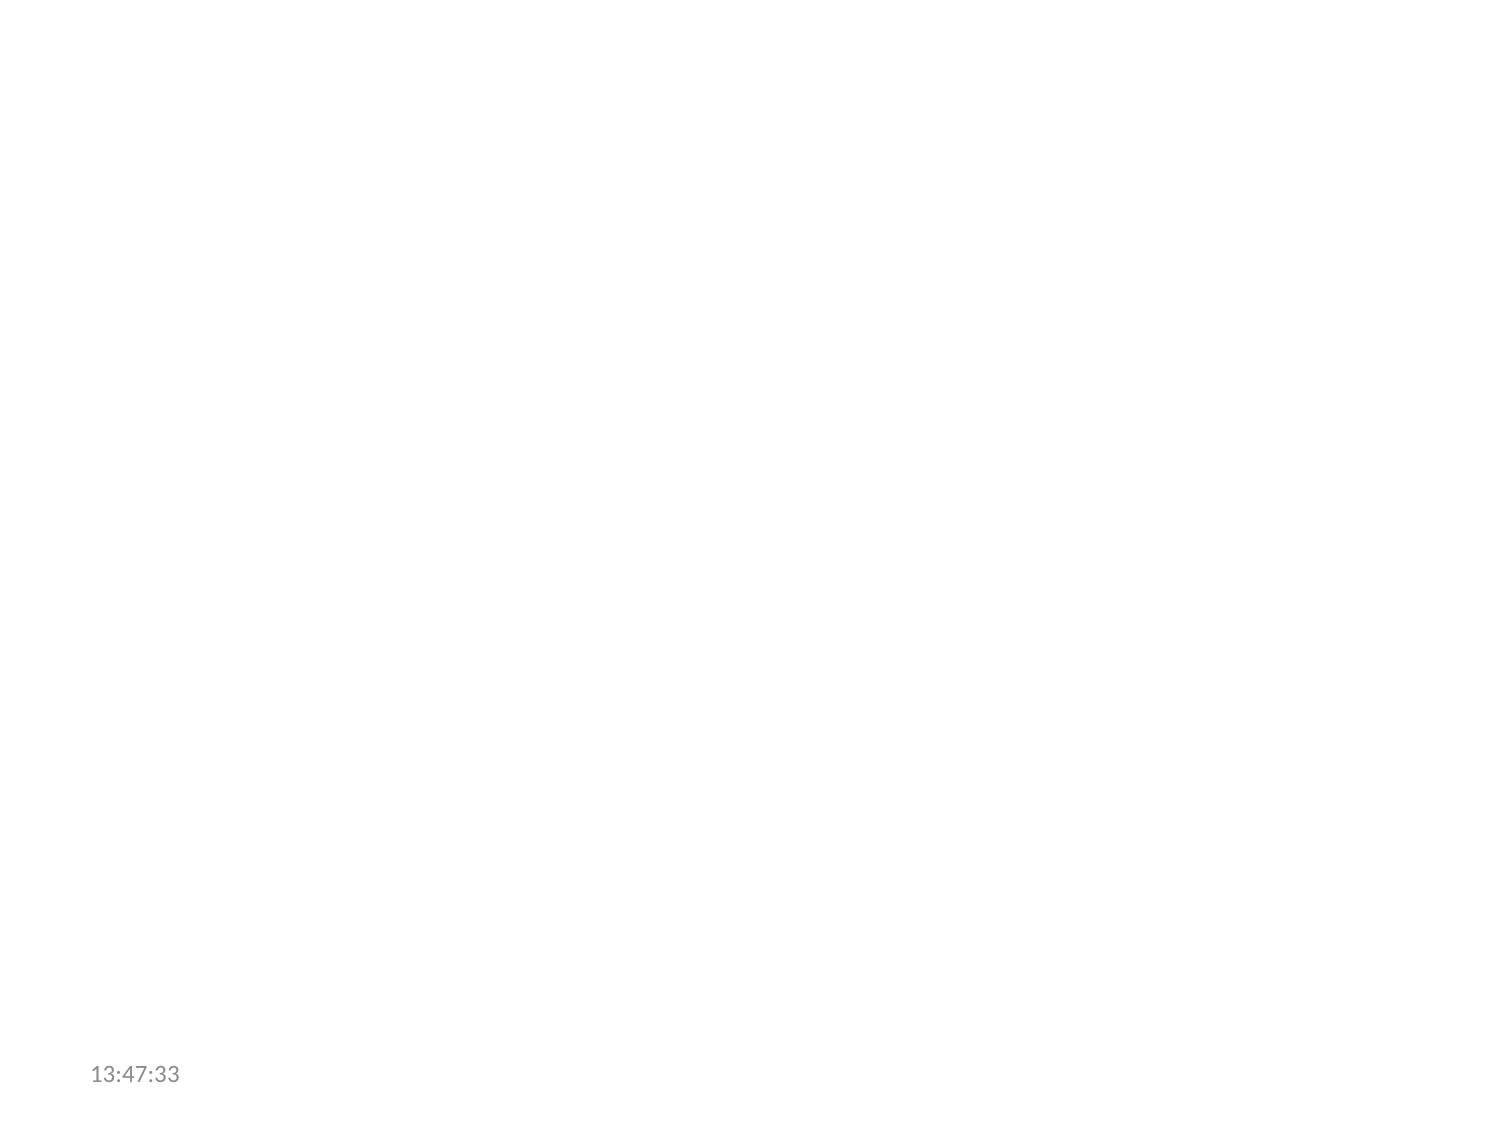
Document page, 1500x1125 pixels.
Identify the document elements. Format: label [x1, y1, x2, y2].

slide_number [75, 1042, 425, 1103]
